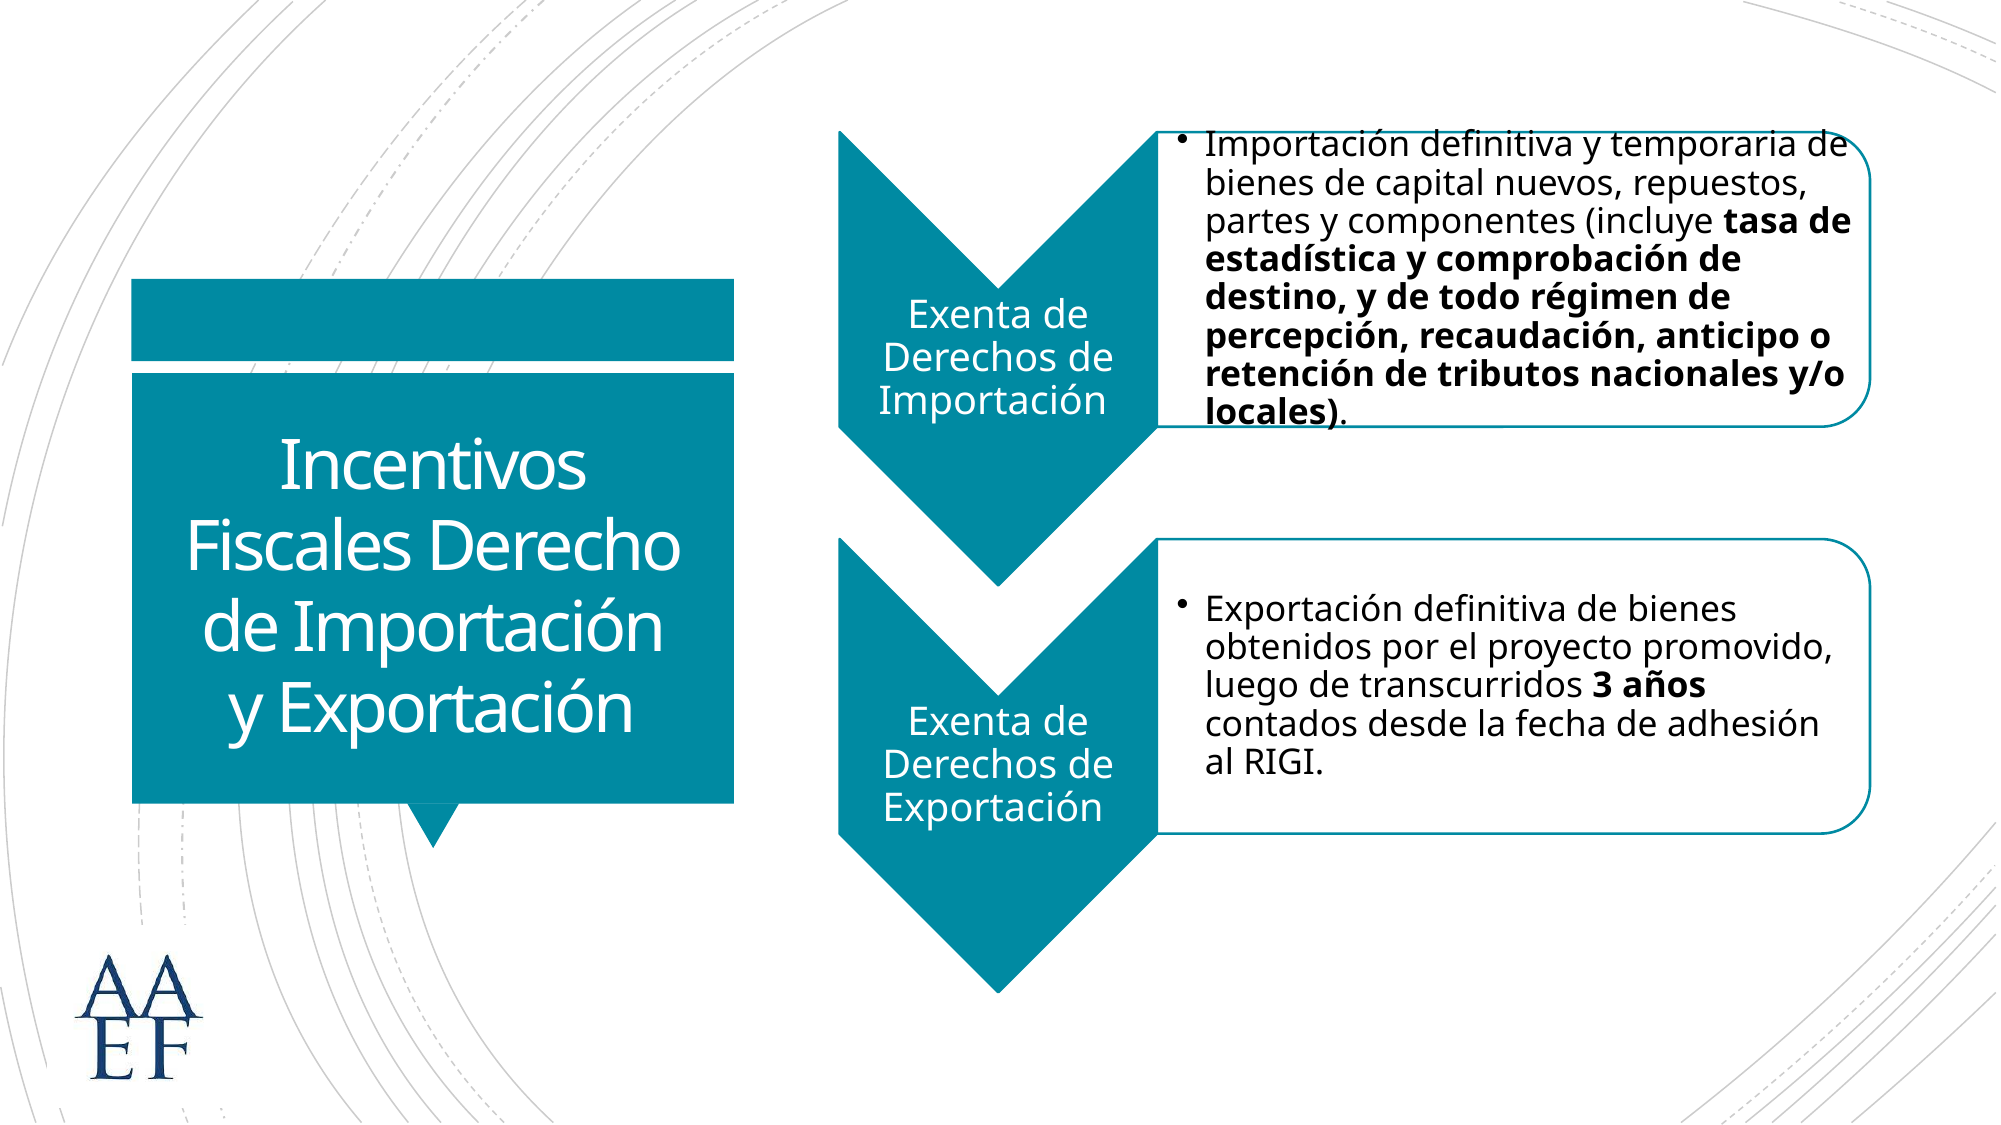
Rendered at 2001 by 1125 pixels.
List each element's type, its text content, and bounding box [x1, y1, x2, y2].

title Incentivos Fiscales Derecho de Importación y Exportación [145, 385, 720, 789]
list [839, 131, 1871, 993]
picture [47, 925, 230, 1108]
